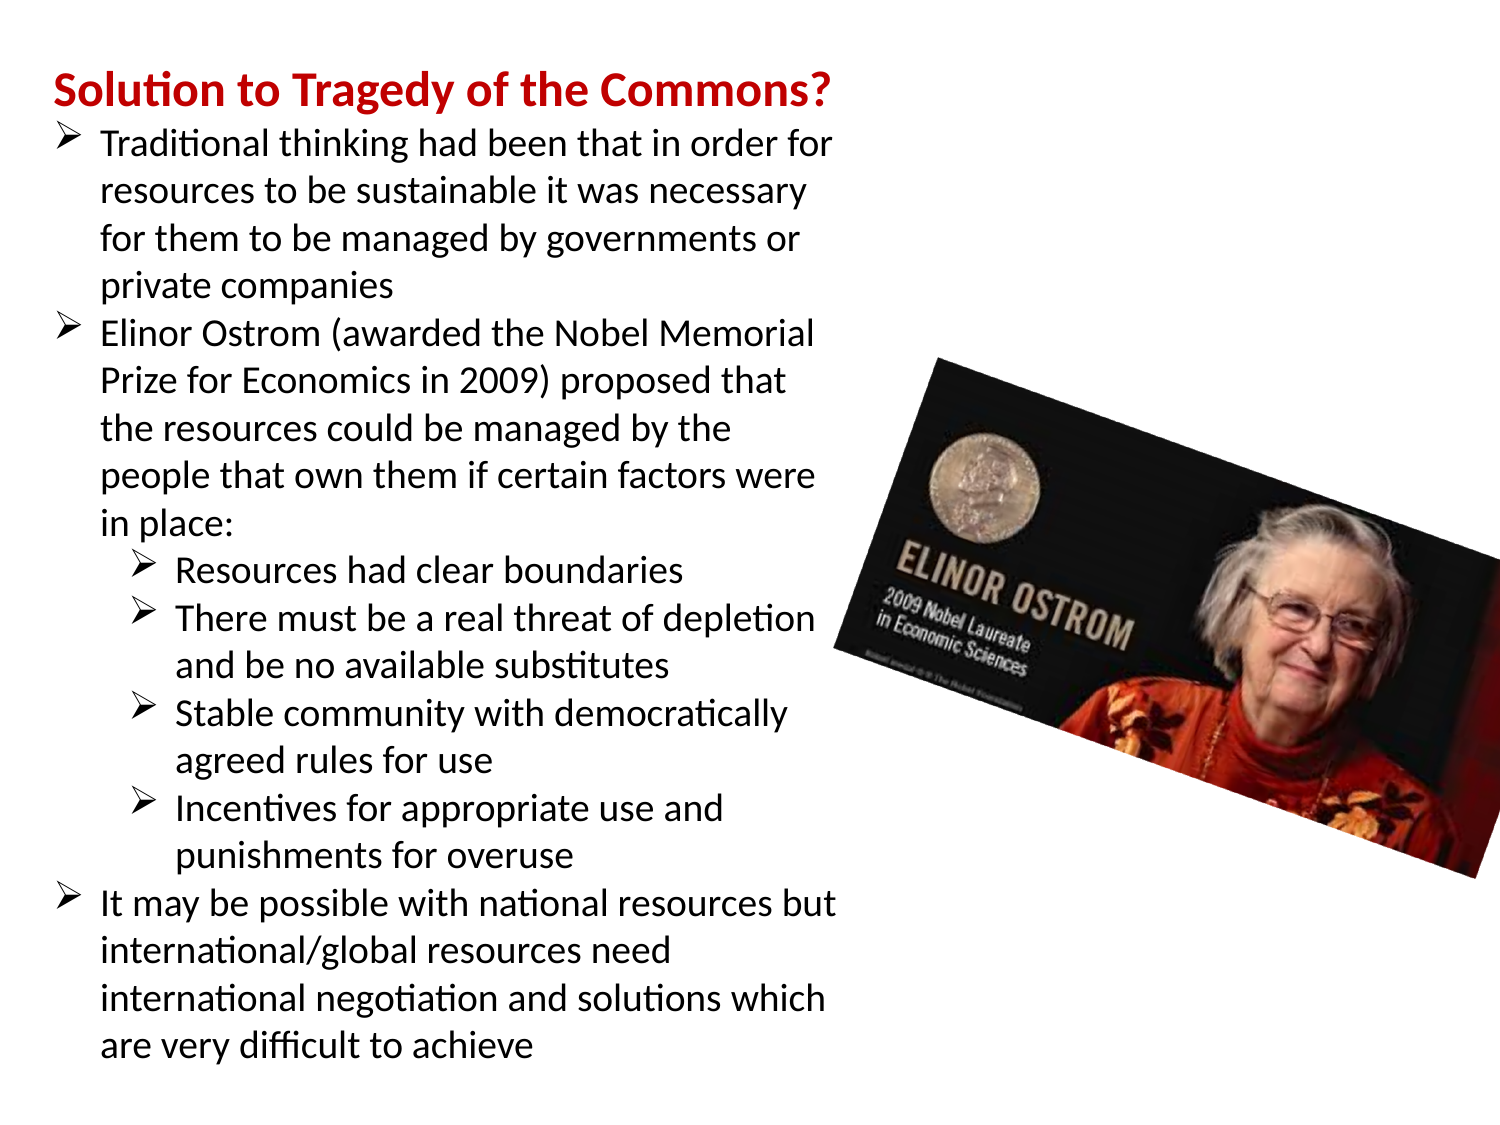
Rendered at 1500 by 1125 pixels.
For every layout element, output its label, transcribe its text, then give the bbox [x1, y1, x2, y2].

picture [834, 358, 1500, 878]
text_box Solution to Tragedy of the Commons? Traditional thinking had been that in order for resources to be sustainable it was necessary for them to be managed by governments or private companies Elinor Ostrom (awarded the Nobel Memorial Prize for Economics in 2009) proposed that the resources could be managed by the people that own them if certain factors were in place: Resources had clear boundaries There must be a real threat of depletion and be no available substitutes Stable community with democratically agreed rules for use Incentives for appropriate use and punishments for overuse It may be possible with national resources but international/global resources need international negotiation and solutions which are very difficult to achieve [38, 49, 856, 1125]
